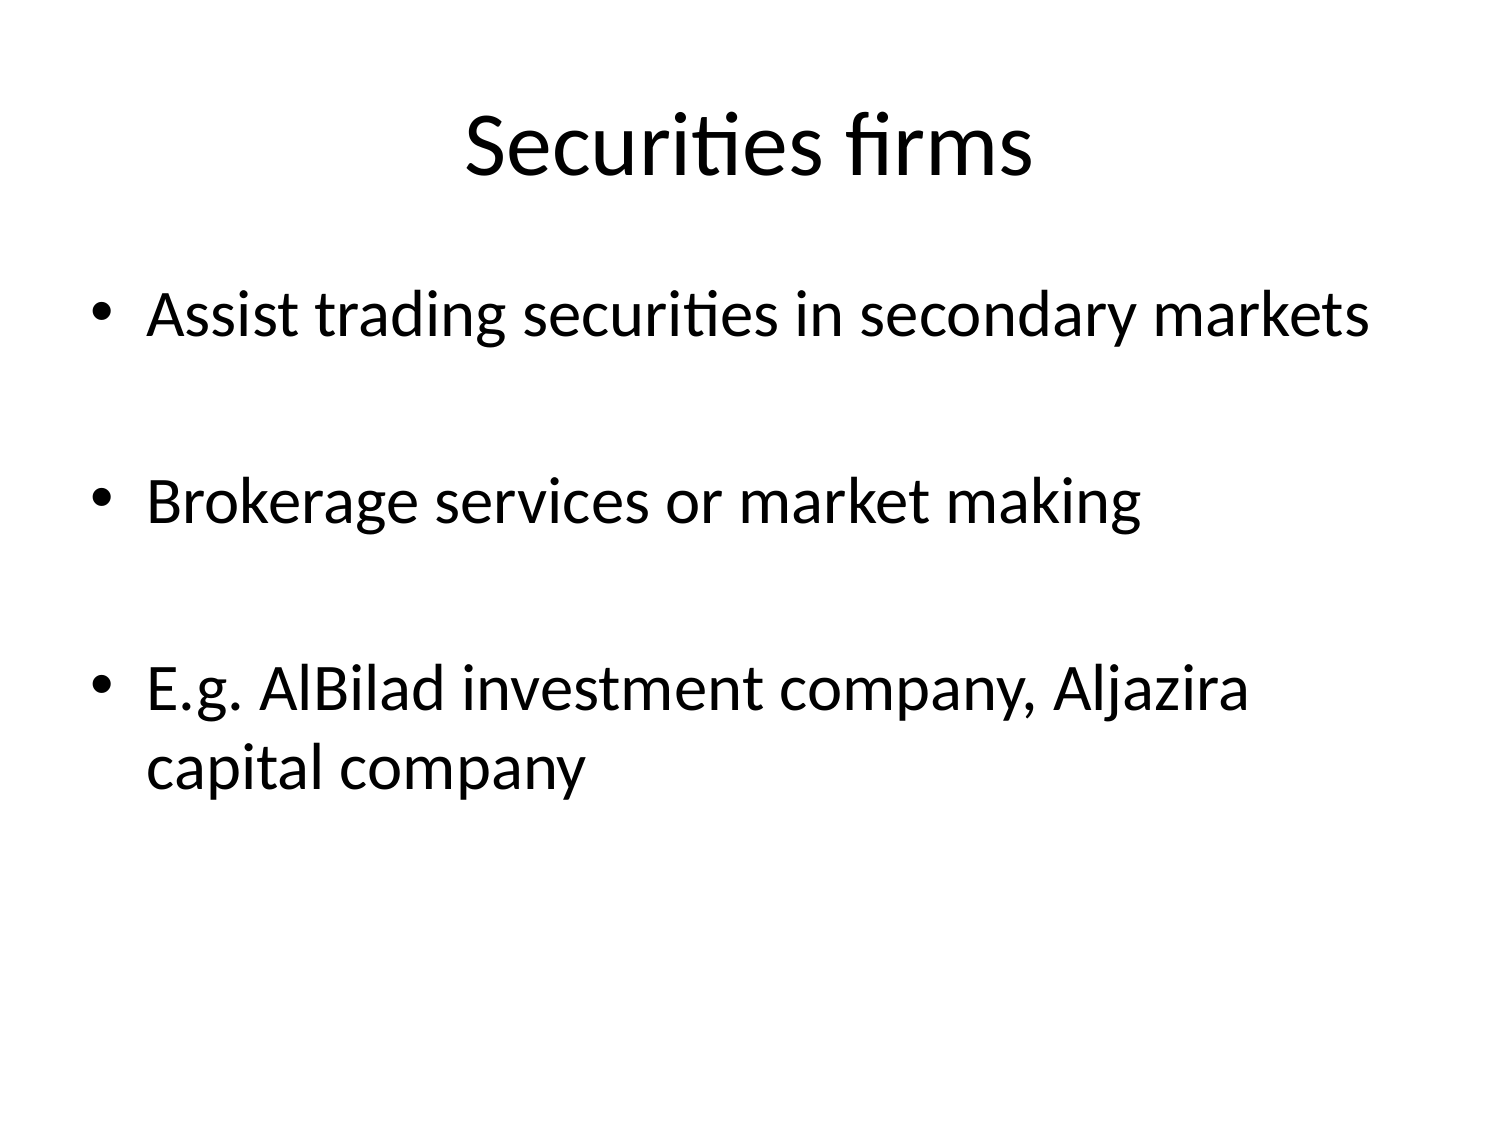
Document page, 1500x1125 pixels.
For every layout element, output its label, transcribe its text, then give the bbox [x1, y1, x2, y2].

list Assist trading securities in secondary markets Brokerage services or market making E.g. AlBilad investment company, Aljazira capital company [75, 262, 1425, 1005]
title Securities firms [75, 45, 1425, 233]
